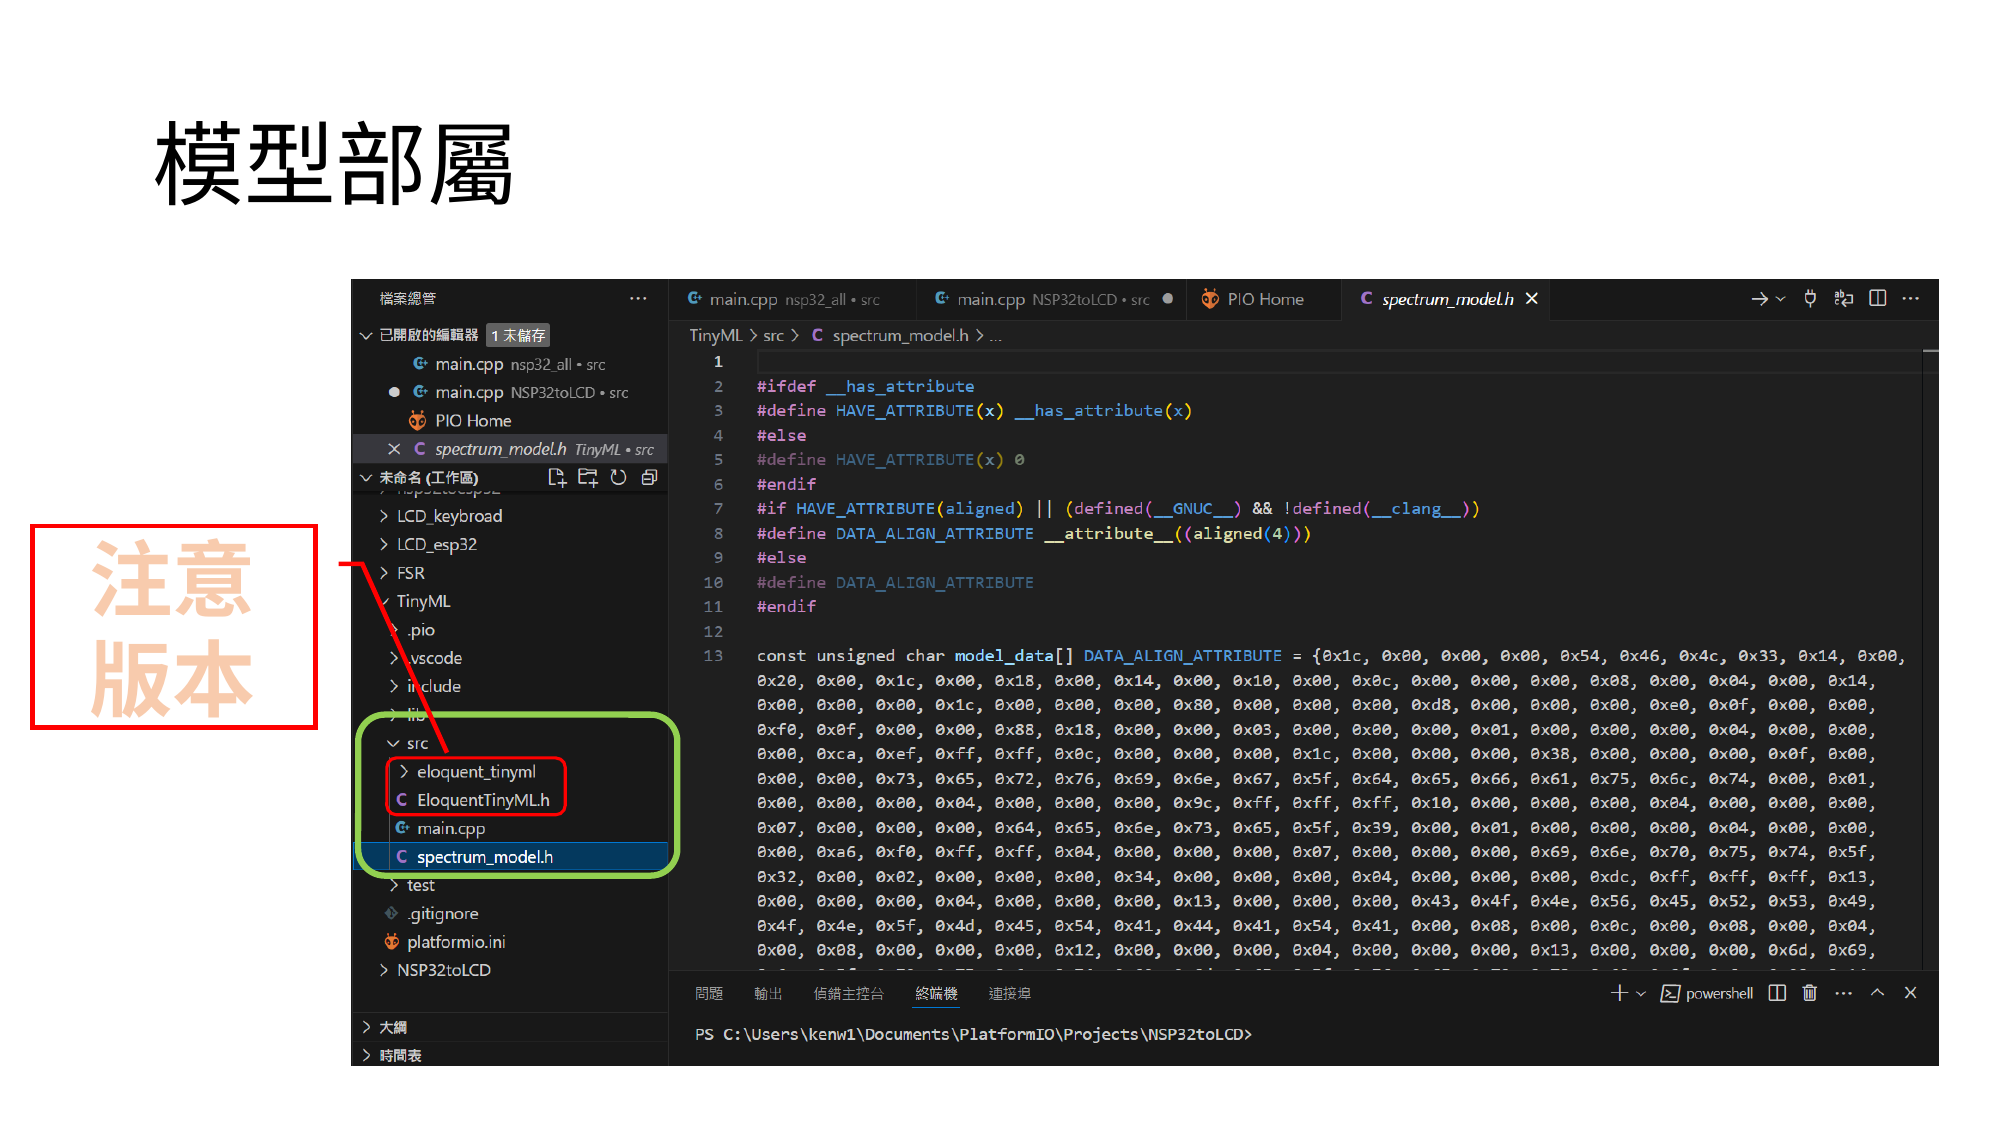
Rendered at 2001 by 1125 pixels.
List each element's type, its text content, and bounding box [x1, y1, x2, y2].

title 模型部屬 [137, 59, 1863, 278]
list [351, 279, 1939, 1066]
text_box 注意 版本 [31, 519, 314, 735]
